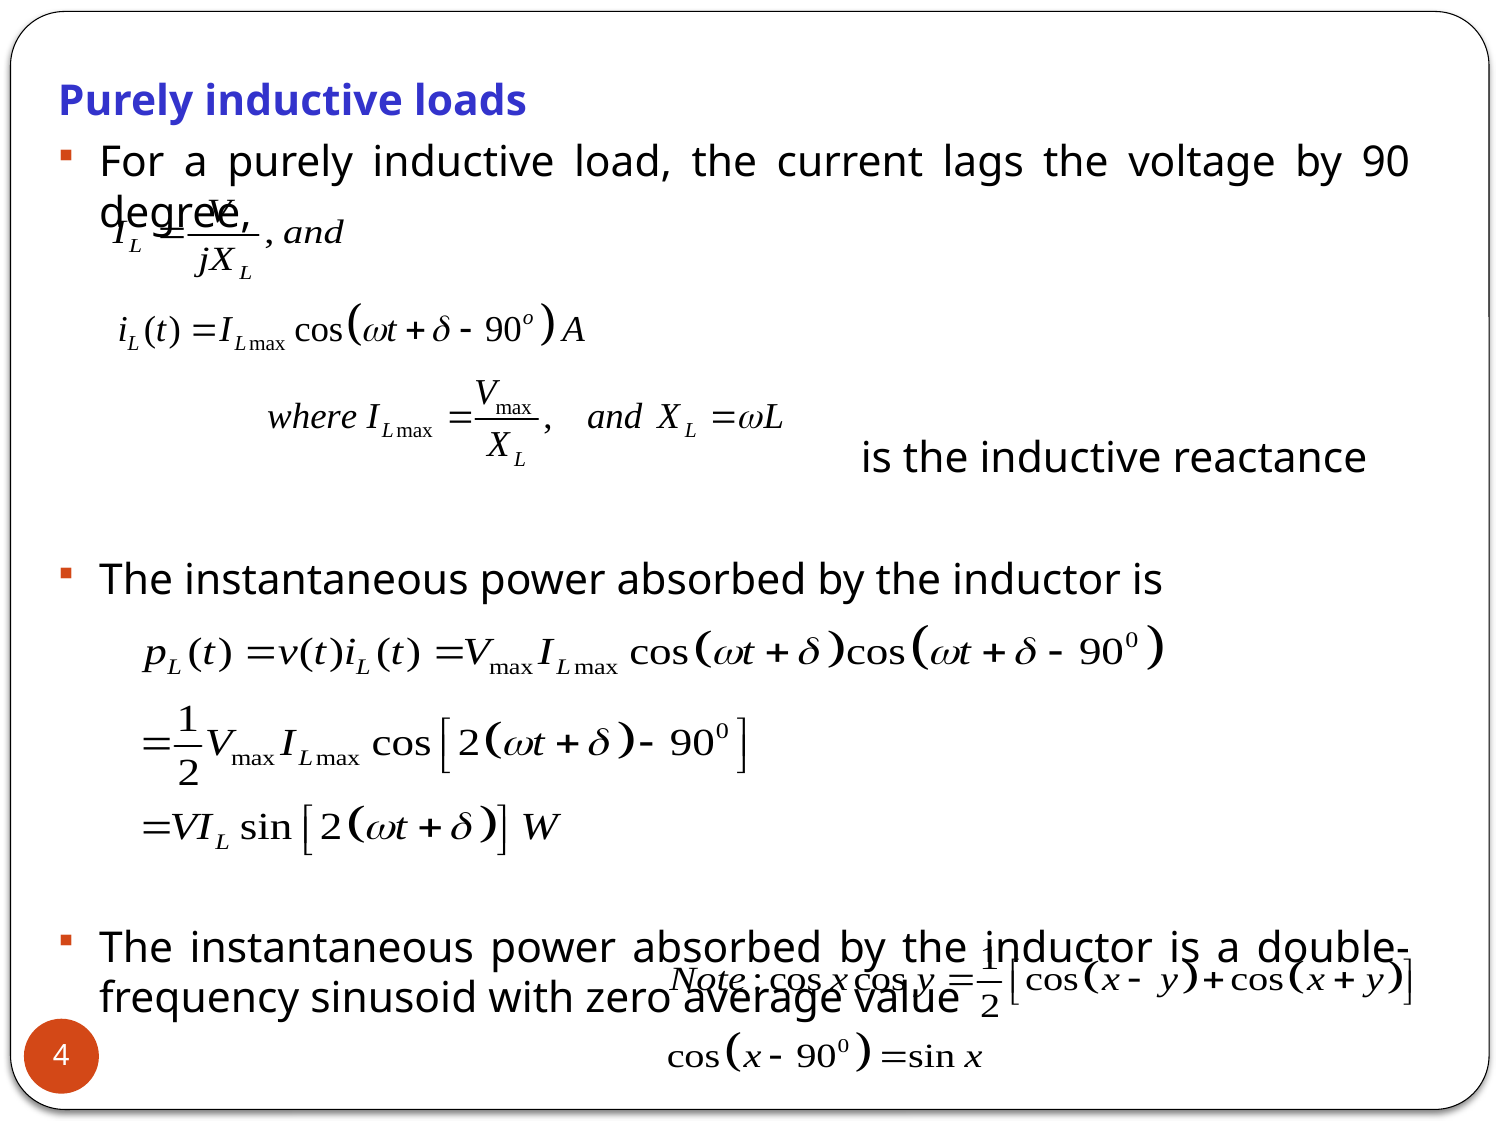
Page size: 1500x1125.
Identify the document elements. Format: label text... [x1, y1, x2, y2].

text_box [131, 620, 1170, 865]
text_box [105, 189, 355, 287]
list Purely inductive loads For a purely inductive load, the current lags the voltage by 90 degree, is the inductive reactance The instantaneous power absorbed by the inductor is The instantaneous power absorbed by the inductor is a double-frequency sinusoid with zero average value [43, 65, 1425, 1039]
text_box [112, 296, 791, 529]
slide_number 4 [23, 1023, 99, 1094]
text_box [661, 936, 1426, 1090]
